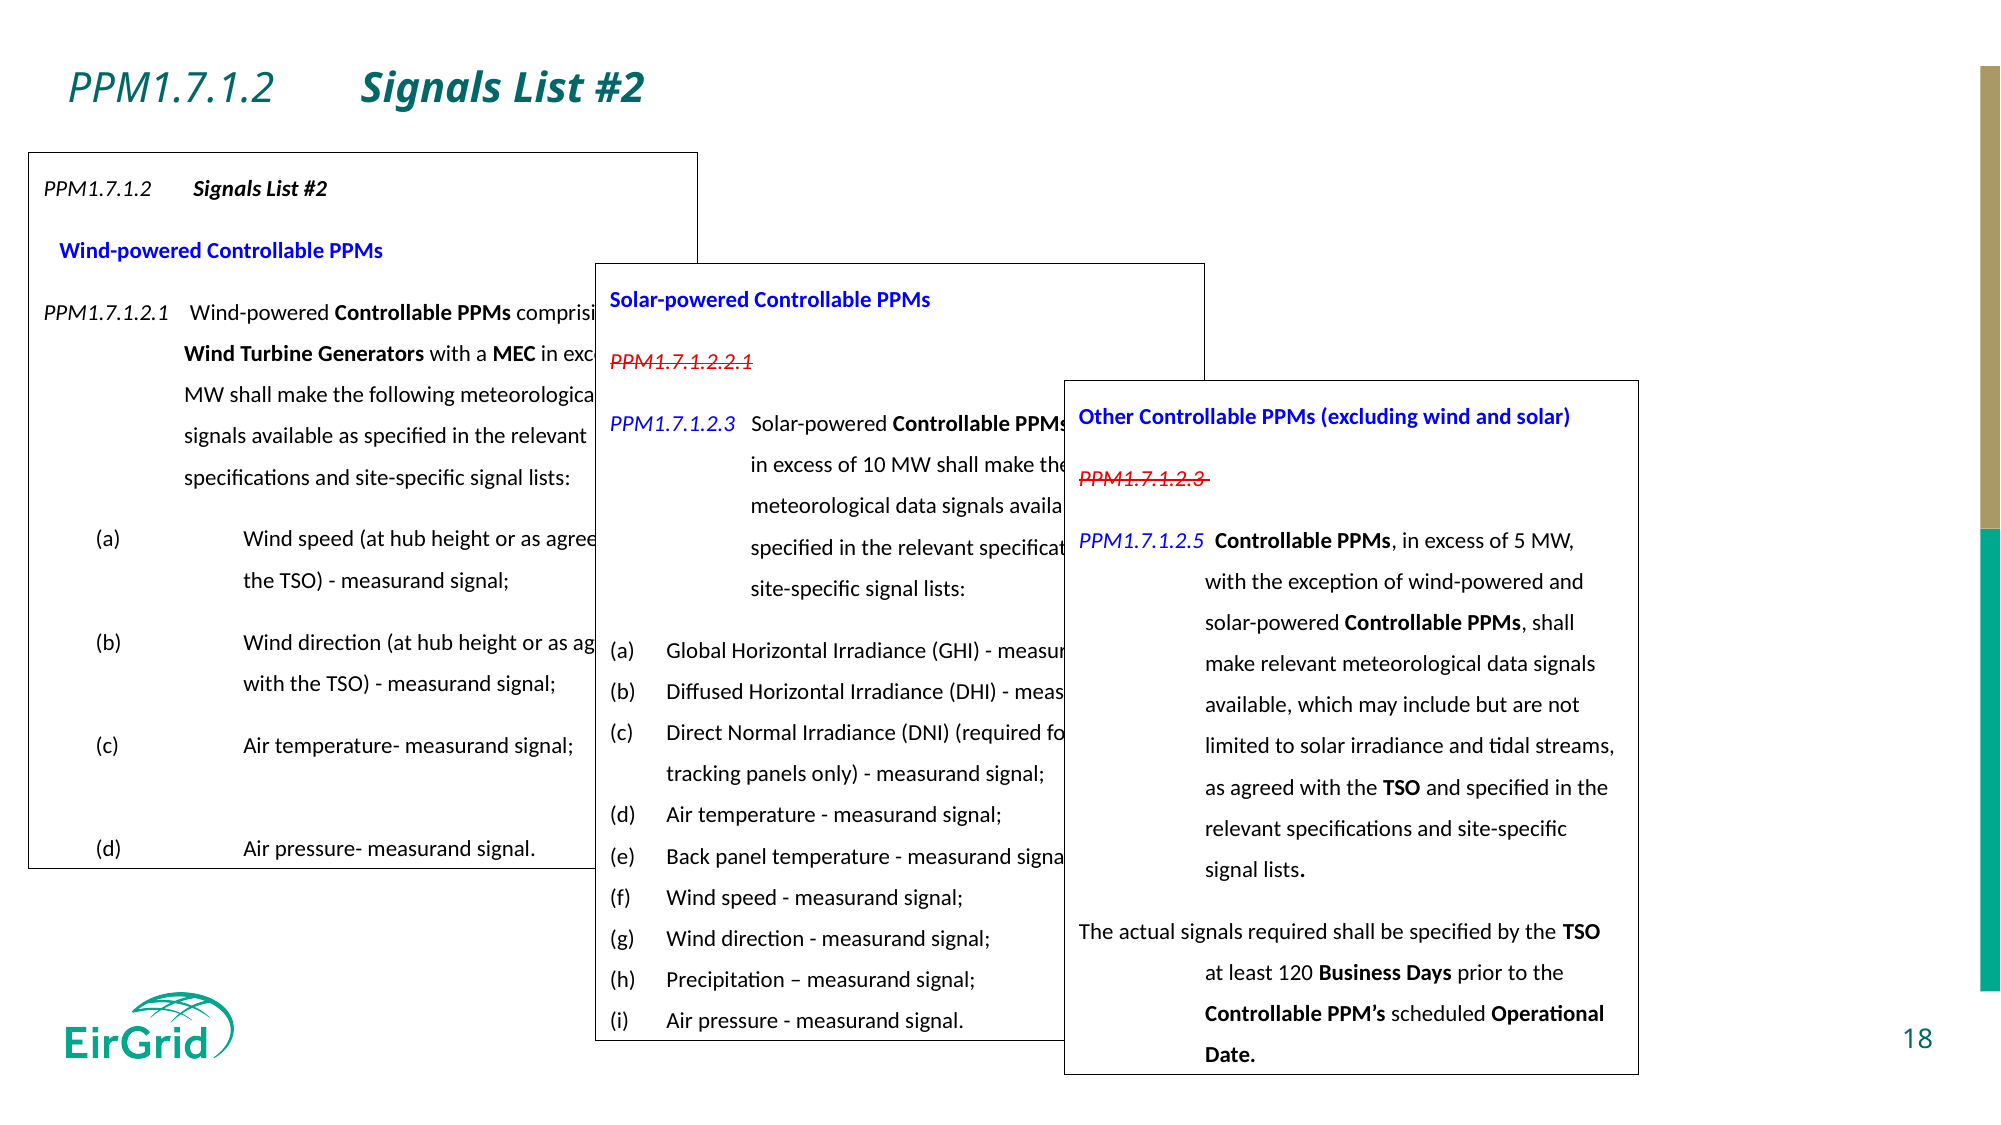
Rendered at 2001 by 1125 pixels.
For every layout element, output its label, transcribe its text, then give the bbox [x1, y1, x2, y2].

text_box Other Controllable PPMs (excluding wind and solar) PPM1.7.1.2.3 PPM1.7.1.2.5 Controllable PPMs, in excess of 5 MW, with the exception of wind-powered and solar-powered Controllable PPMs, shall make relevant meteorological data signals available, which may include but are not limited to solar irradiance and tidal streams, as agreed with the TSO and specified in the relevant specifications and site-specific signal lists. The actual signals required shall be specified by the TSO at least 120 Business Days prior to the Controllable PPM’s scheduled Operational Date. [1064, 380, 1639, 1075]
slide_number 18 [1858, 992, 1933, 1059]
title PPM1.7.1.2 Signals List #2 [67, 66, 1886, 164]
text_box Solar-powered Controllable PPMs PPM1.7.1.2.2.1 PPM1.7.1.2.3 Solar-powered Controllable PPMs with a MEC in excess of 10 MW shall make the following meteorological data signals available as specified in the relevant specifications and site-specific signal lists: Global Horizontal Irradiance (GHI) - measurand signal; Diffused Horizontal Irradiance (DHI) - measurand signal; Direct Normal Irradiance (DNI) (required for solar tracking panels only) - measurand signal; Air temperature - measurand signal; Back panel temperature - measurand signal; Wind speed - measurand signal; Wind direction - measurand signal; Precipitation – measurand signal; Air pressure - measurand signal. [595, 263, 1205, 1041]
picture [66, 992, 234, 1059]
text_box PPM1.7.1.2 Signals List #2 Wind-powered Controllable PPMs PPM1.7.1.2.1 Wind-powered Controllable PPMs comprising of Wind Turbine Generators with a MEC in excess of 10 MW shall make the following meteorological data signals available as specified in the relevant specifications and site-specific signal lists: (a) Wind speed (at hub height or as agreed with the TSO) - measurand signal; (b) Wind direction (at hub height or as agreed with the TSO) - measurand signal; (c) Air temperature- measurand signal; (d) Air pressure- measurand signal. [28, 152, 698, 869]
